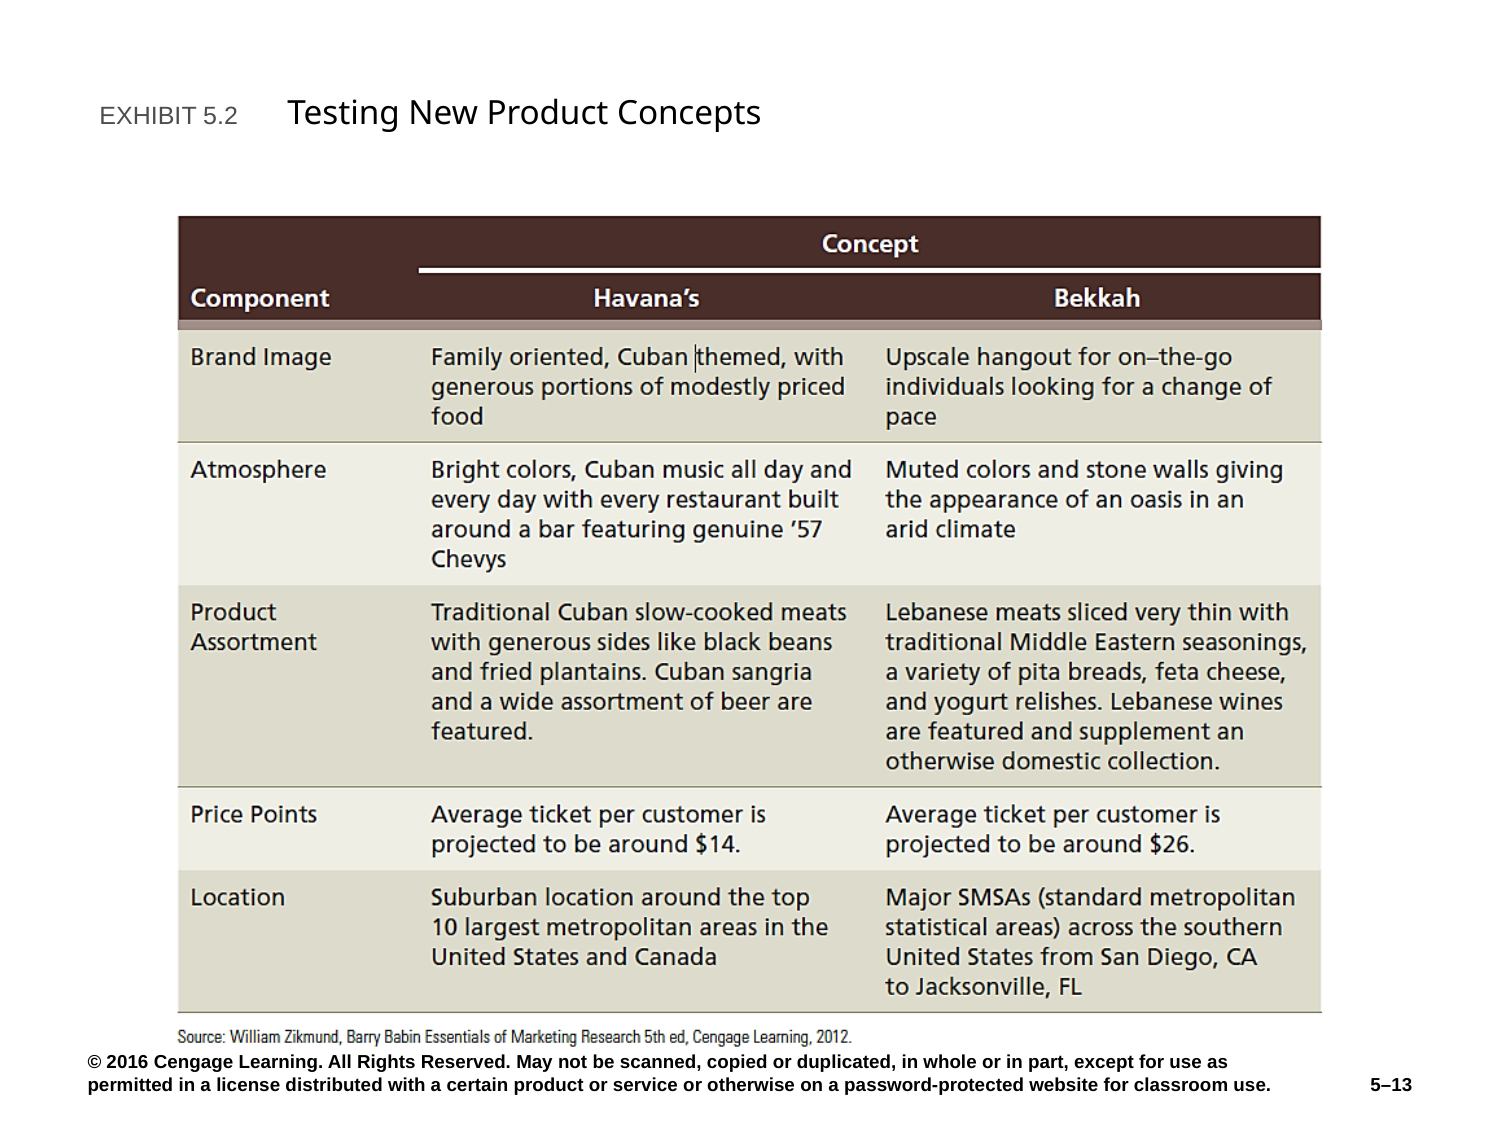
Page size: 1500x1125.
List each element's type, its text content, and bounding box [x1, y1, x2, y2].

slide_number 5–13 [1050, 1042, 1413, 1103]
picture [174, 211, 1326, 1052]
footer © 2016 Cengage Learning. All Rights Reserved. May not be scanned, copied or duplicated, in whole or in part, except for use as permitted in a license distributed with a certain product or service or otherwise on a password-protected website for classroom use. [87, 1057, 1050, 1103]
text_box EXHIBIT 5.2 Testing New Product Concepts [84, 84, 1414, 139]
